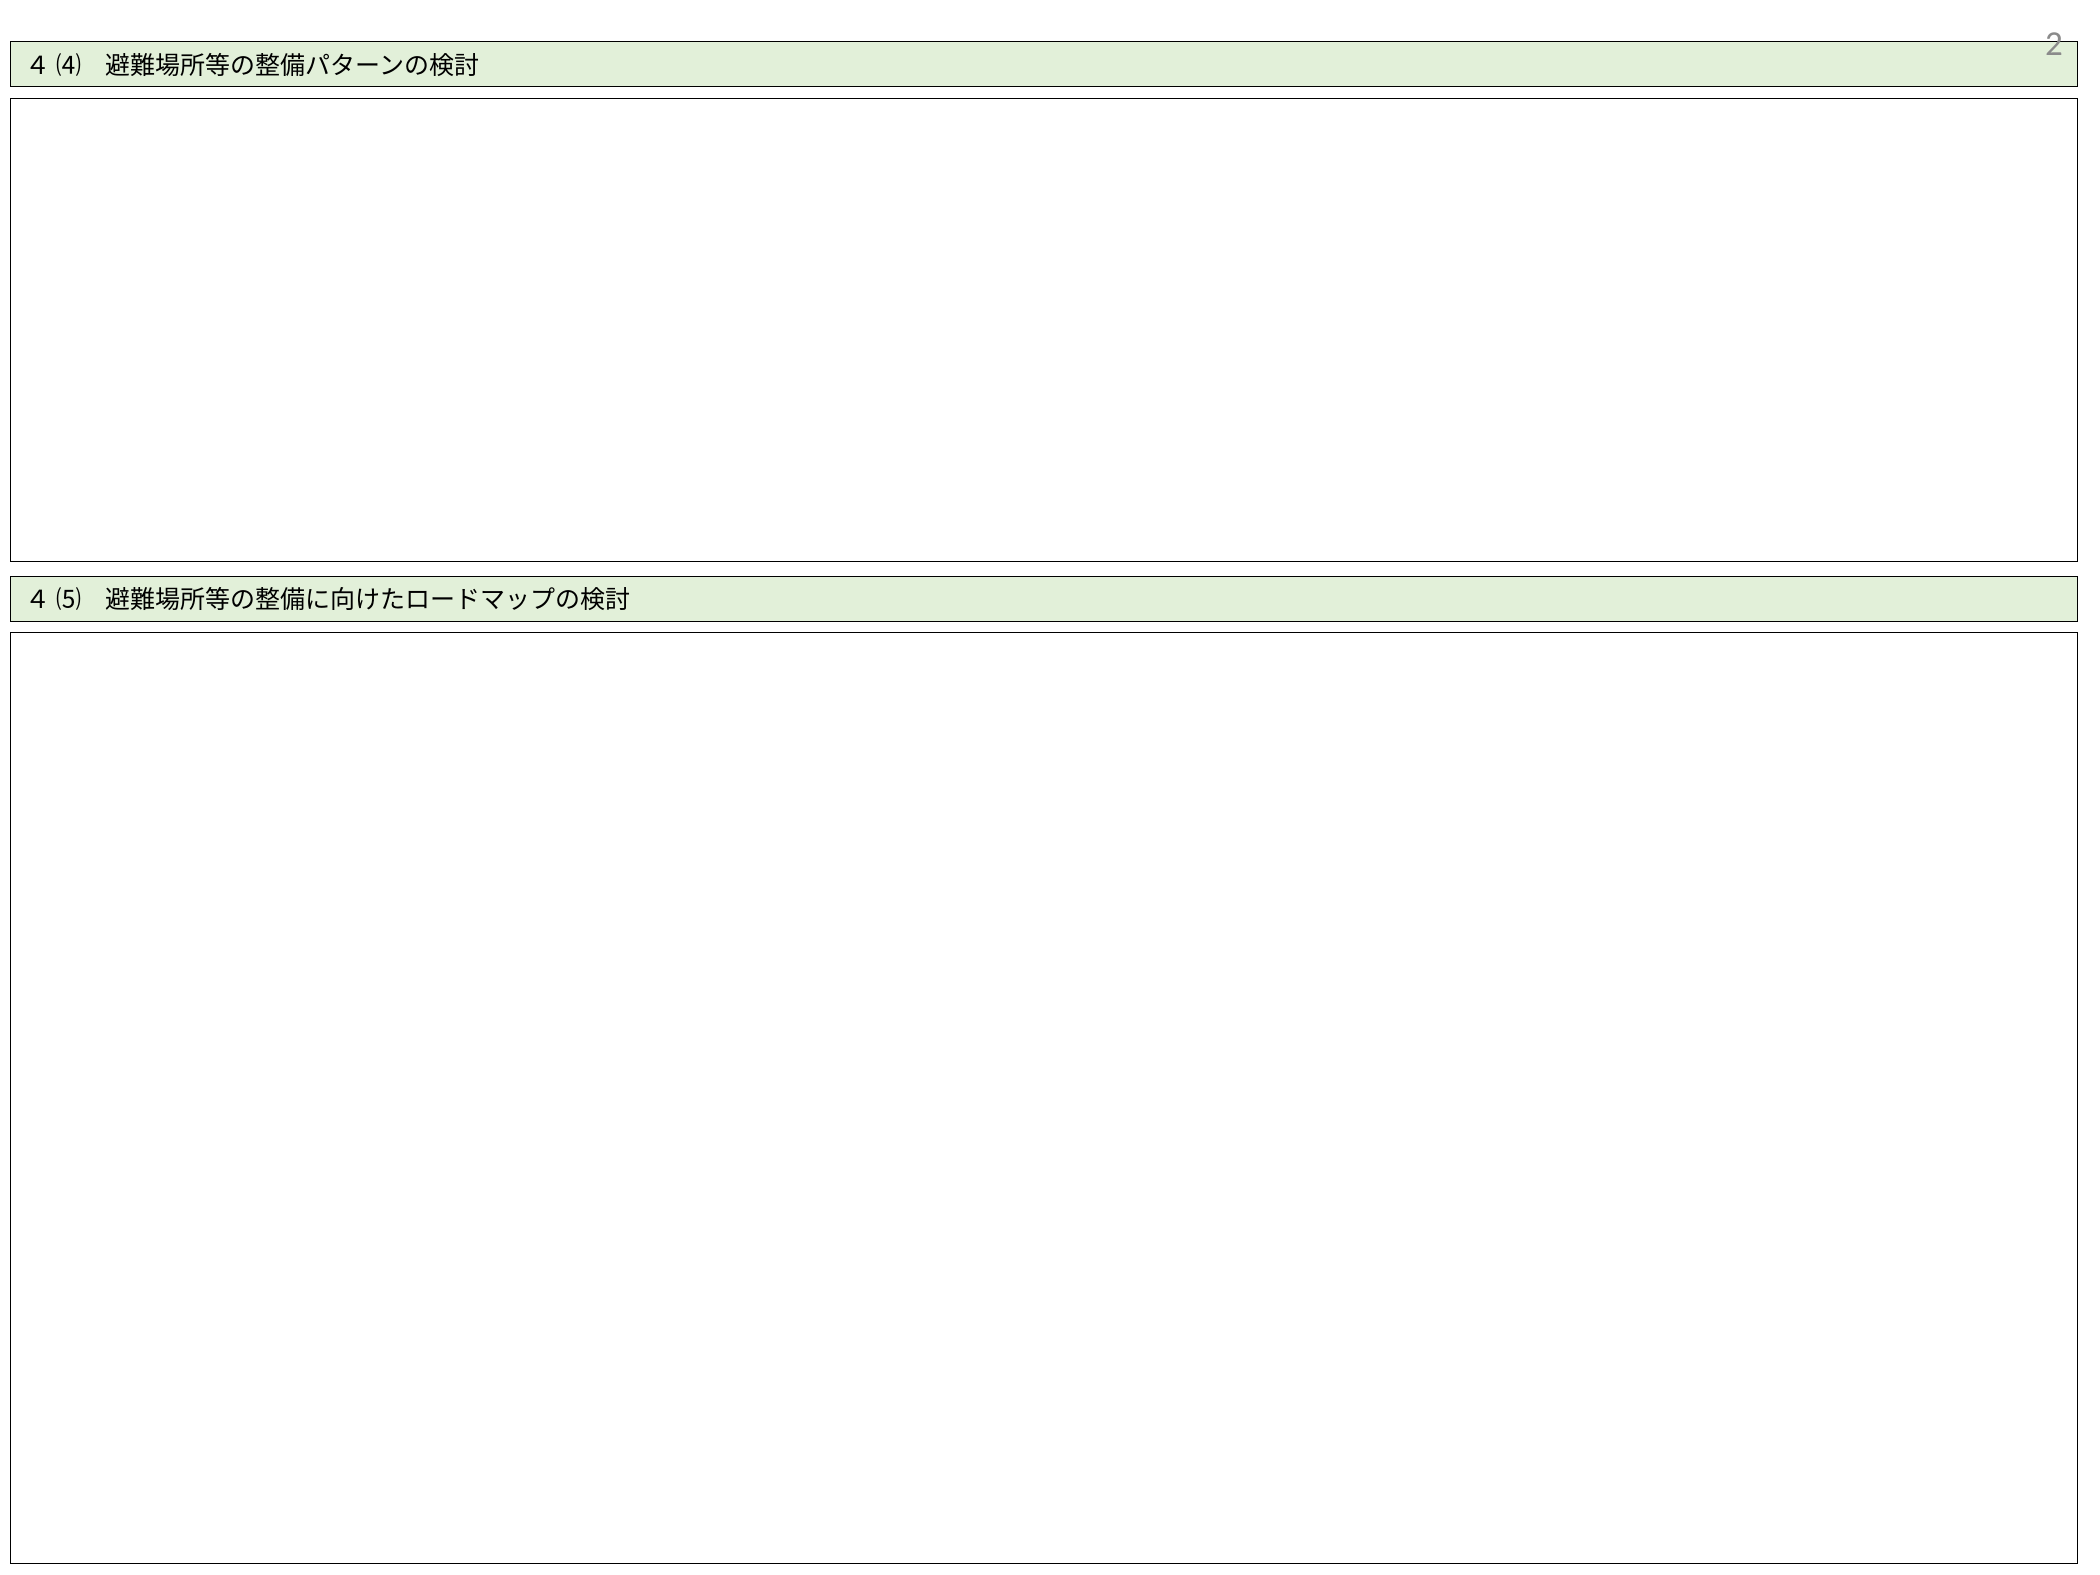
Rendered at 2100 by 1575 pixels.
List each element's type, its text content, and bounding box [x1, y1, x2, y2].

text_box [10, 98, 2078, 562]
text_box ４ ⑷ 避難場所等の整備パターンの検討 [10, 41, 2078, 87]
slide_number 2 [1605, 0, 2078, 84]
text_box [10, 632, 2078, 1564]
text_box ４ ⑸ 避難場所等の整備に向けたロードマップの検討 [10, 576, 2078, 622]
